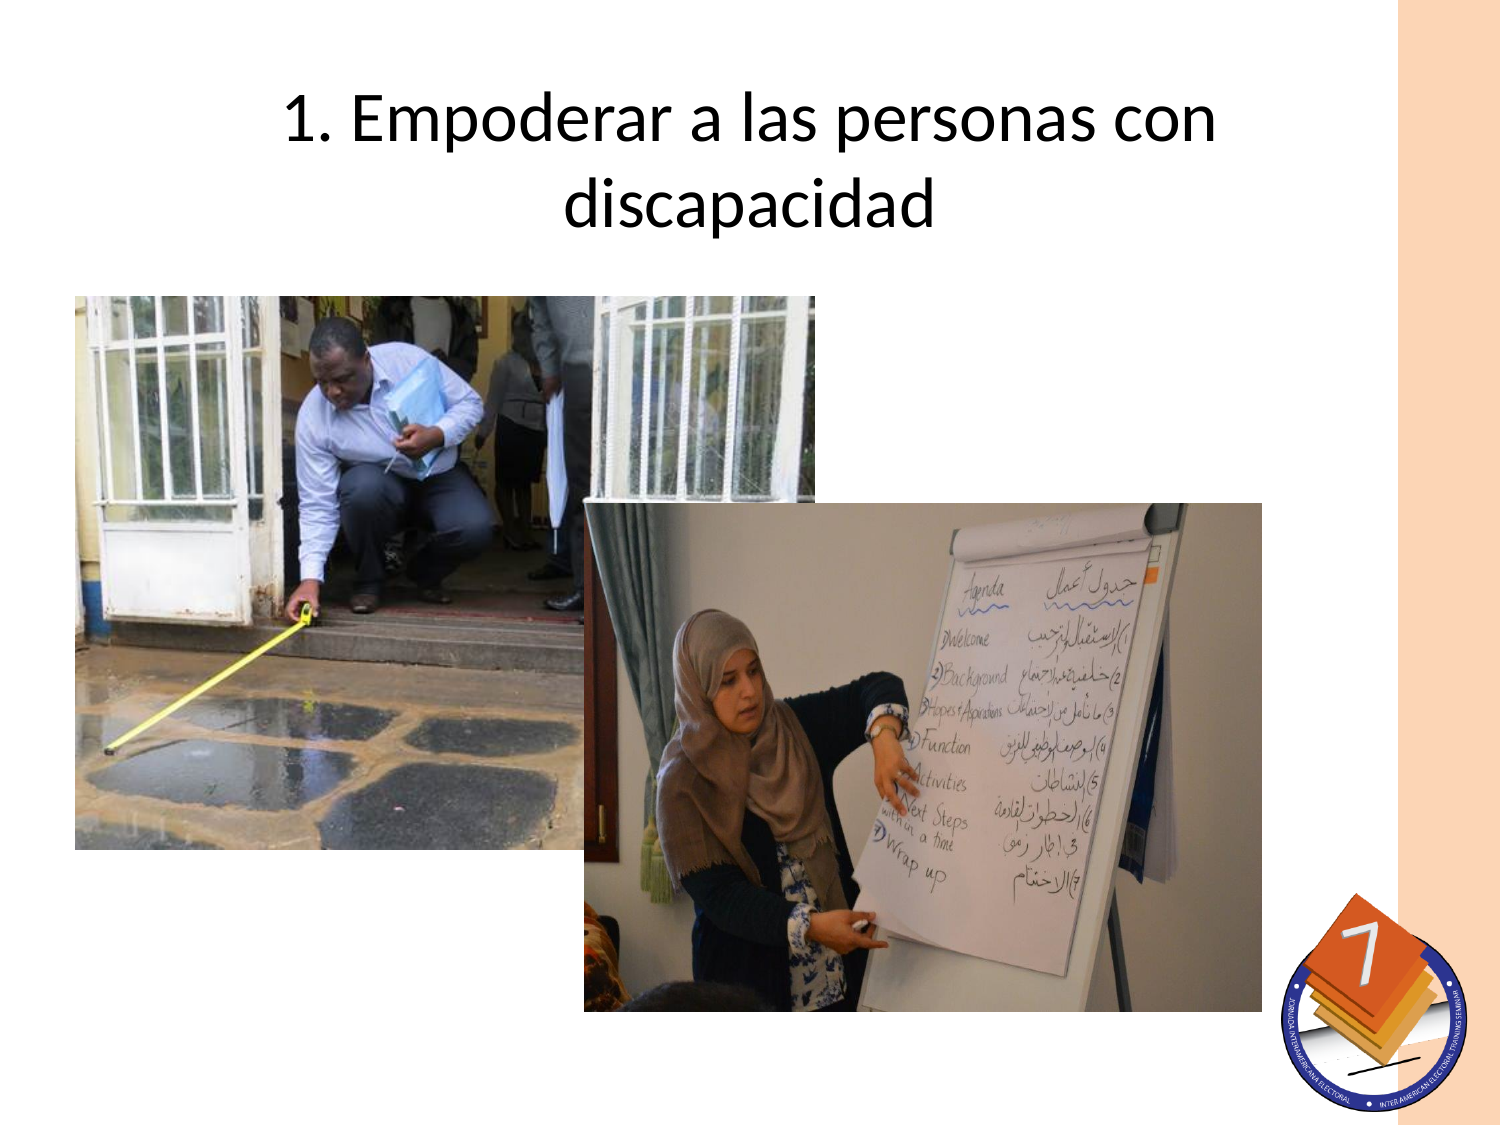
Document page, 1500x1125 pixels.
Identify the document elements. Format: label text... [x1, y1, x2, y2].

picture [74, 296, 1263, 1012]
text_box [1398, 0, 1500, 1125]
picture [1281, 893, 1471, 1112]
text_box 1. Empoderar a las personas con discapacidad [74, 62, 1398, 250]
text_box [74, 287, 1398, 850]
